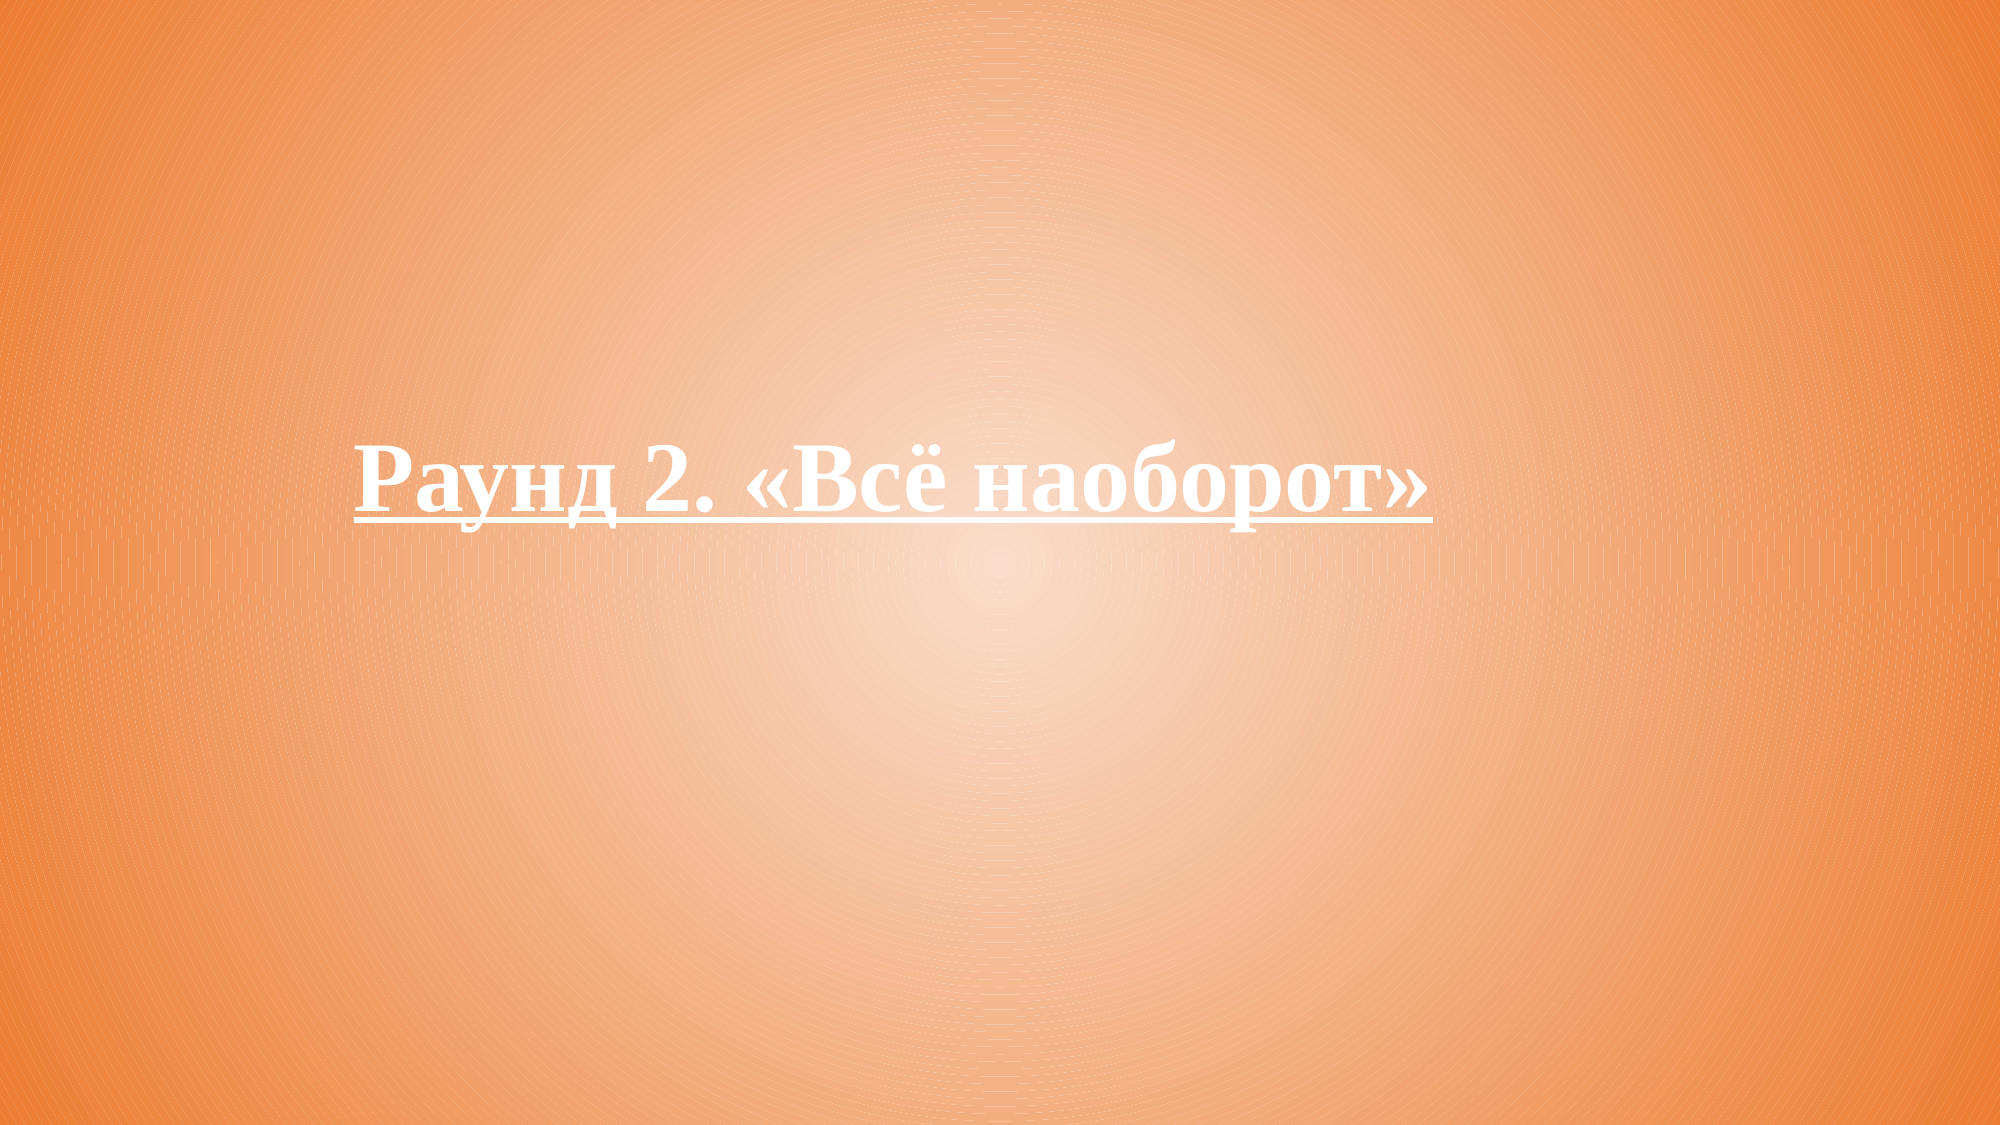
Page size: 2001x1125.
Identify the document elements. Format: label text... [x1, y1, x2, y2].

title Раунд 2. «Всё наоборот» [338, 213, 1690, 853]
